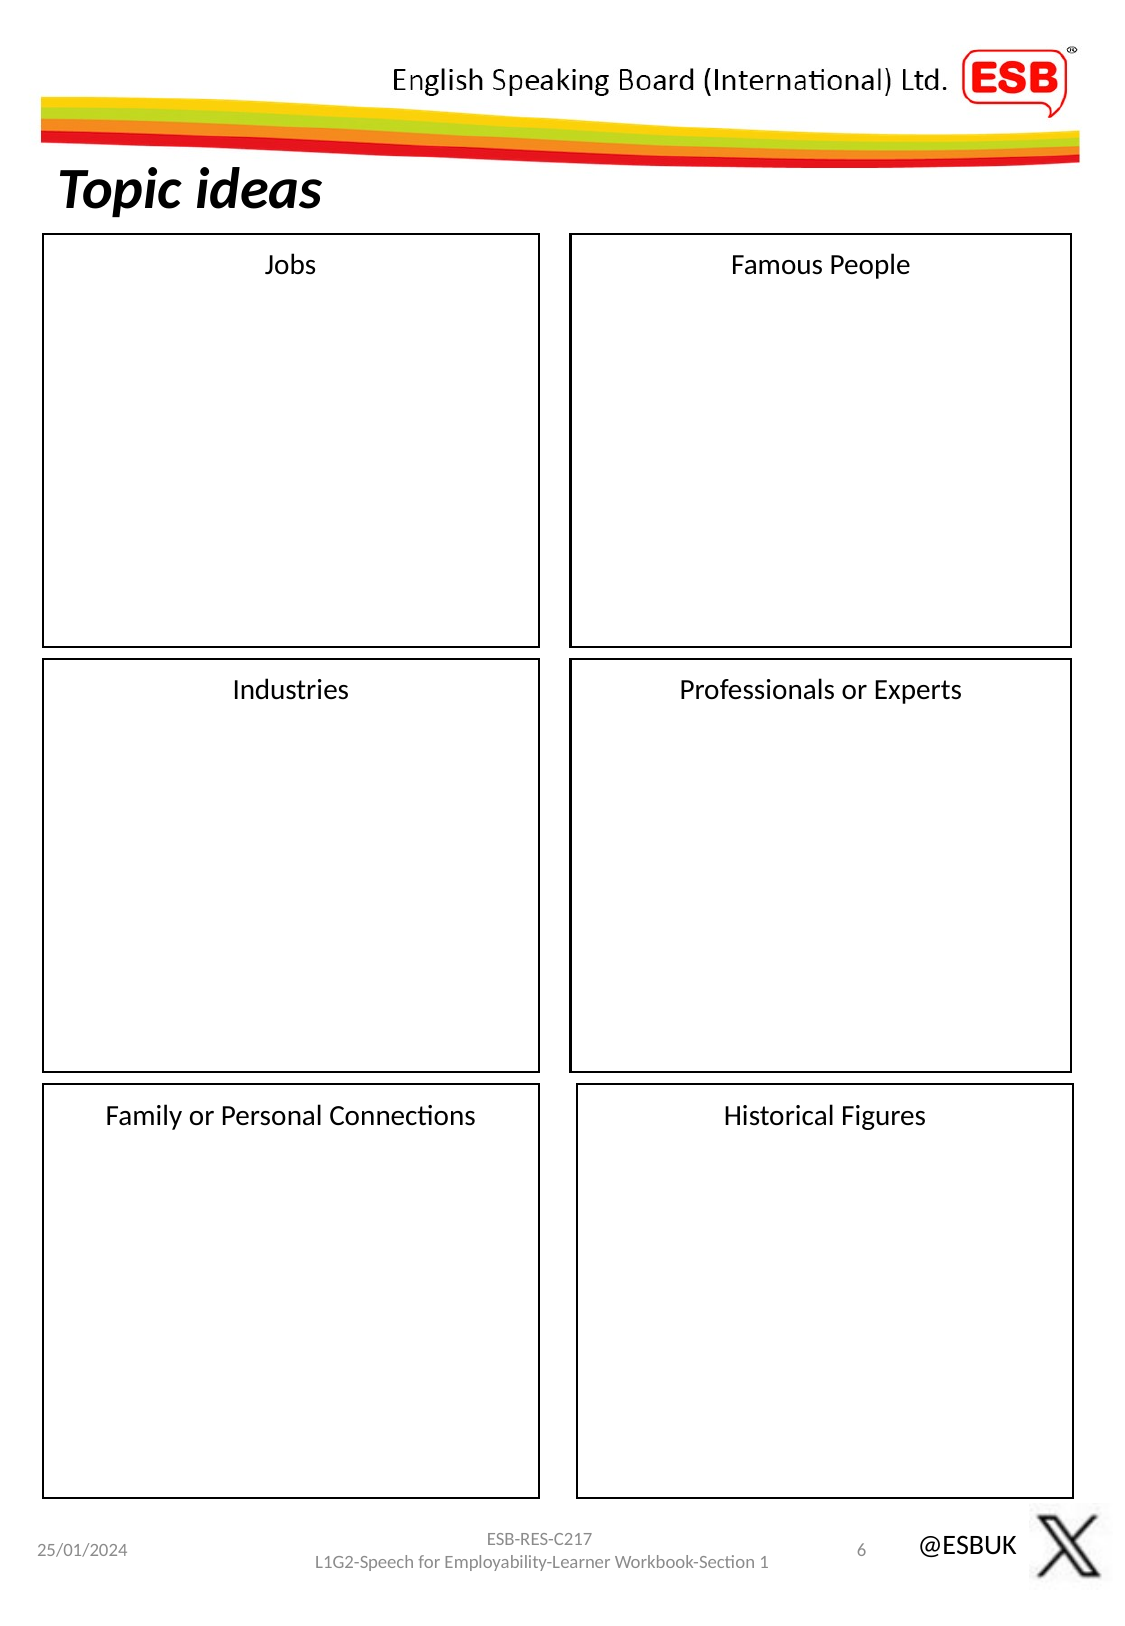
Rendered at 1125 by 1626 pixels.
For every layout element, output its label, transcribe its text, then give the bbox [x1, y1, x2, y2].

text_box Family or Personal Connections [42, 1083, 540, 1499]
picture [0, 1, 1125, 234]
footer ESB-RES-C217 L1G2-Speech for Employability-Learner Workbook-Section 1 [296, 1506, 697, 1593]
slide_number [22, 1506, 276, 1593]
text_box Jobs [42, 233, 540, 648]
title Topic ideas [42, 151, 1014, 258]
picture [1029, 1503, 1113, 1590]
text_box Famous People [569, 233, 1072, 648]
text_box Professionals or Experts [569, 658, 1072, 1073]
text_box Historical Figures [576, 1083, 1074, 1499]
text_box Industries [42, 658, 540, 1073]
slide_number 6 [697, 1506, 882, 1593]
